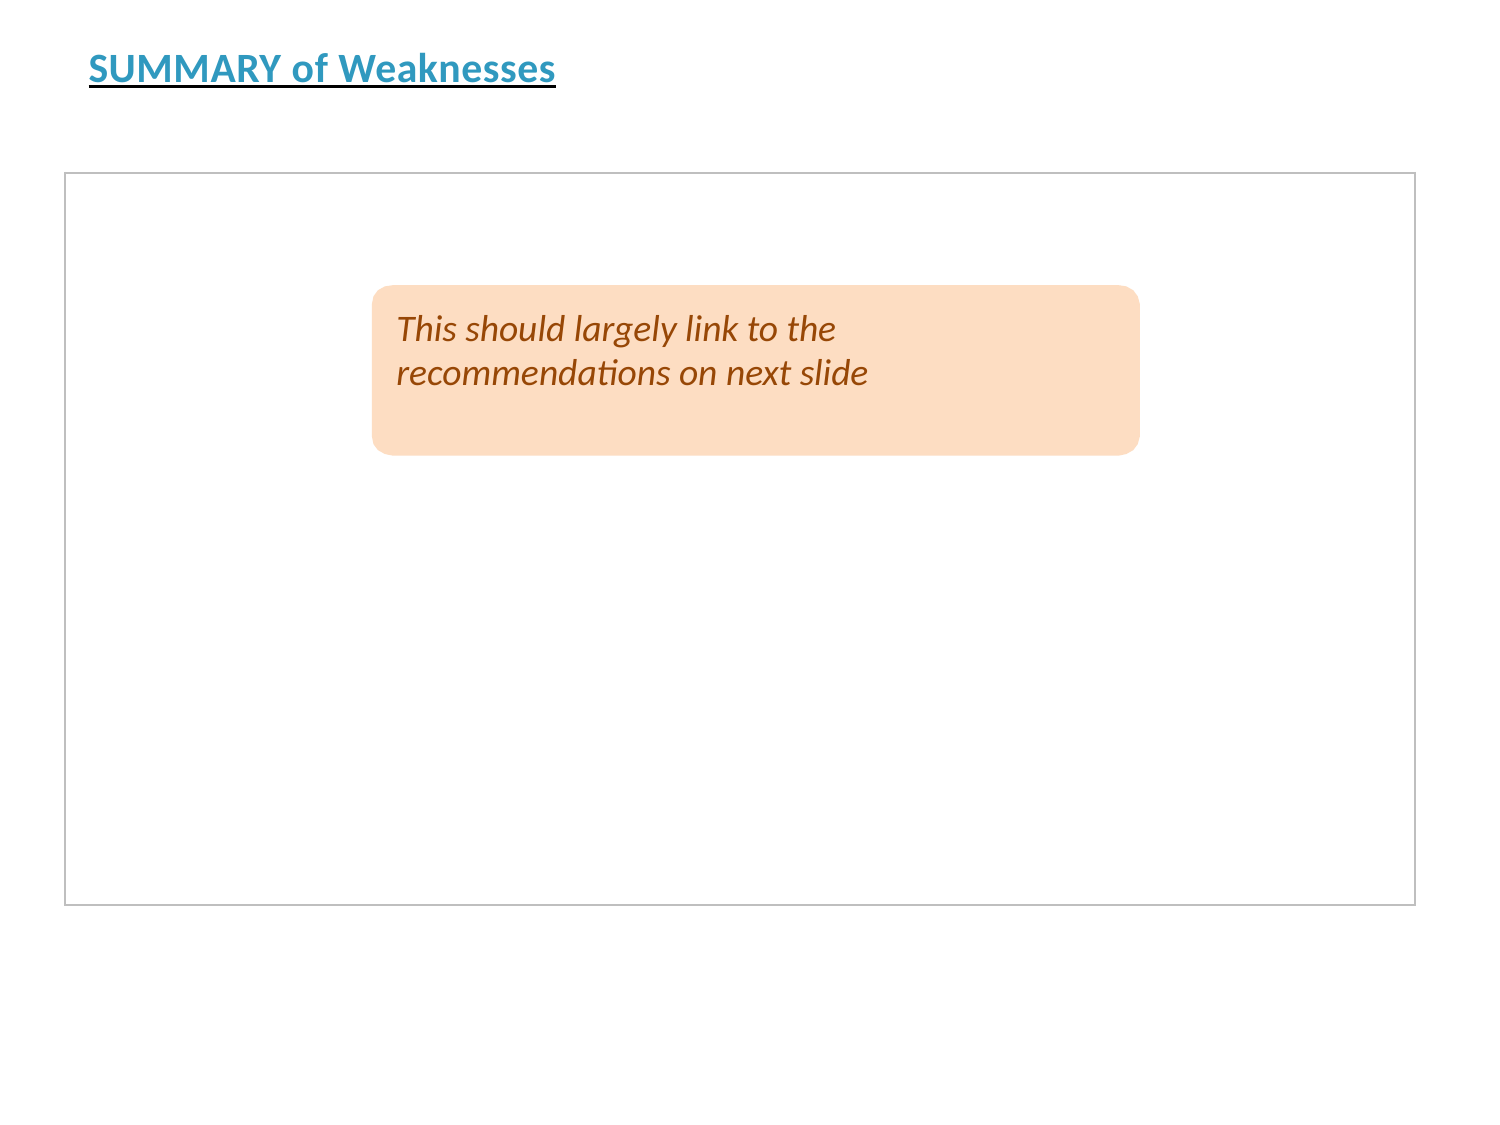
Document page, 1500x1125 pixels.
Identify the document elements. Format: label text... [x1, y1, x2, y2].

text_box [371, 284, 1140, 457]
table_header [66, 174, 1414, 904]
text_box SUMMARY of Weaknesses [88, 40, 1251, 92]
